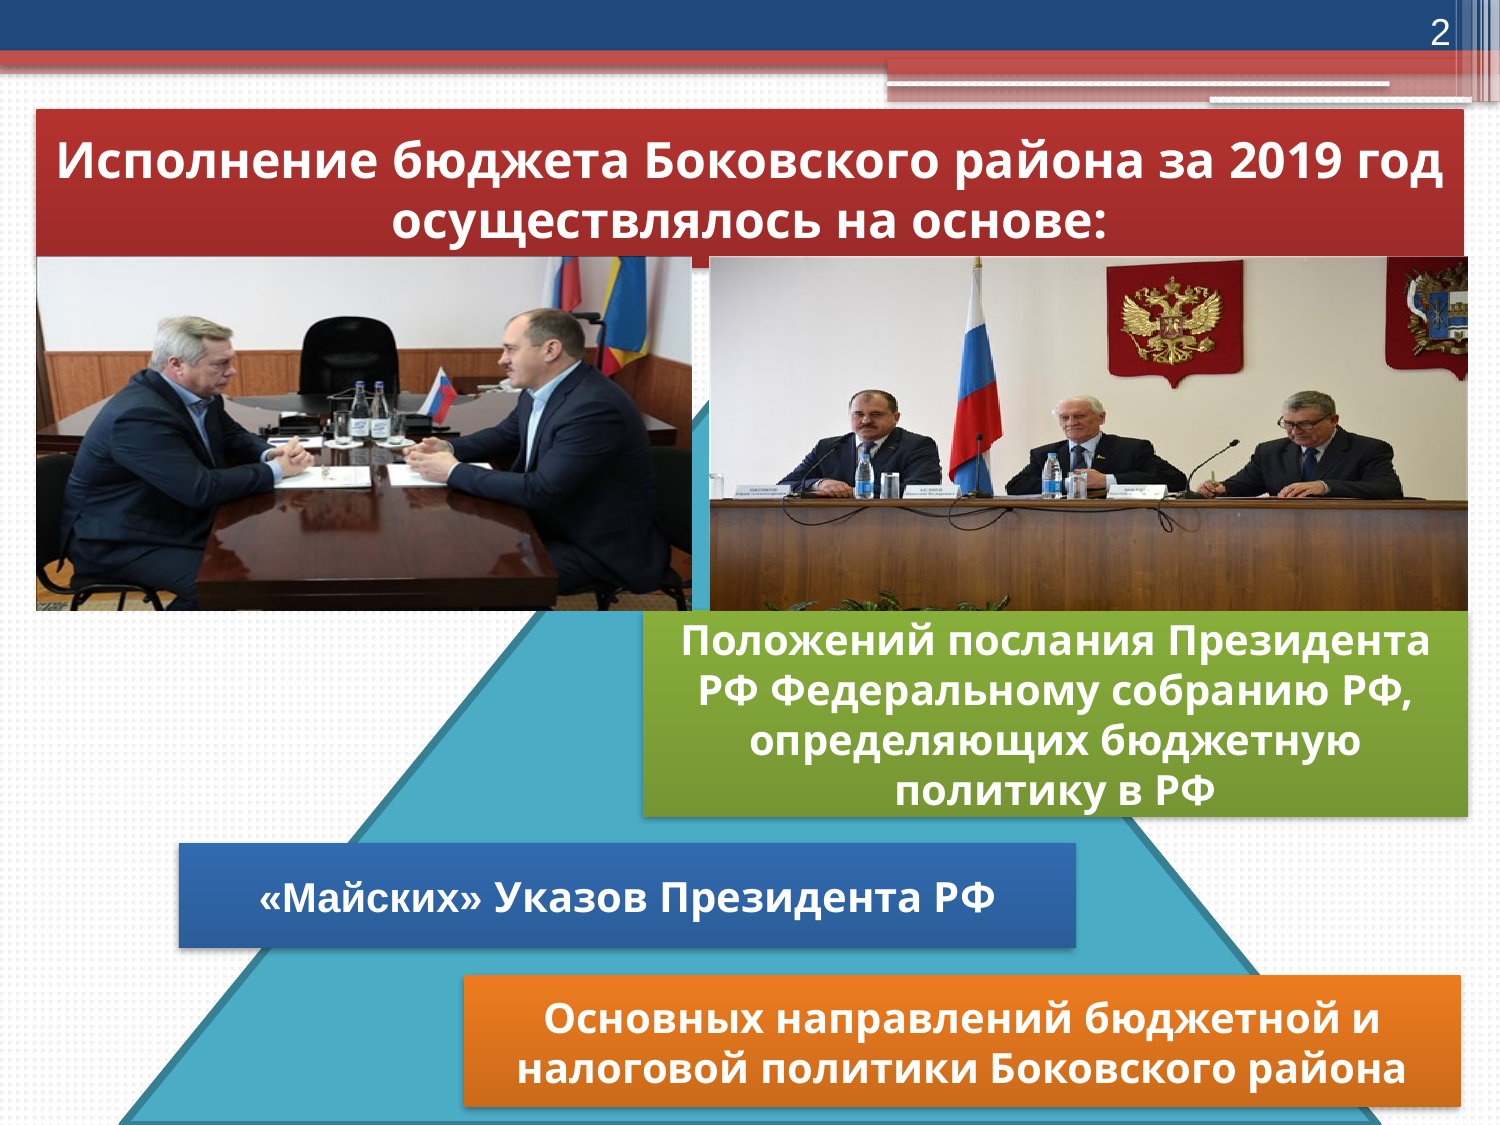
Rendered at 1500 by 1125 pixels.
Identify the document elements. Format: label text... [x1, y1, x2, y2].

text_box Исполнение бюджета Боковского района за 2019 год осуществлялось на основе: [36, 109, 1464, 268]
text_box «Майских» Указов Президента РФ [178, 843, 1077, 948]
text_box [697, 406, 703, 608]
slide_number 2 [1340, 0, 1466, 61]
picture [36, 256, 692, 611]
picture [709, 256, 1468, 611]
text_box [118, 618, 1382, 1125]
text_box Положений послания Президента РФ Федеральному собранию РФ, определяющих бюджетную политику в РФ [643, 610, 1468, 817]
text_box Основных направлений бюджетной и налоговой политики Боковского района [464, 975, 1461, 1107]
